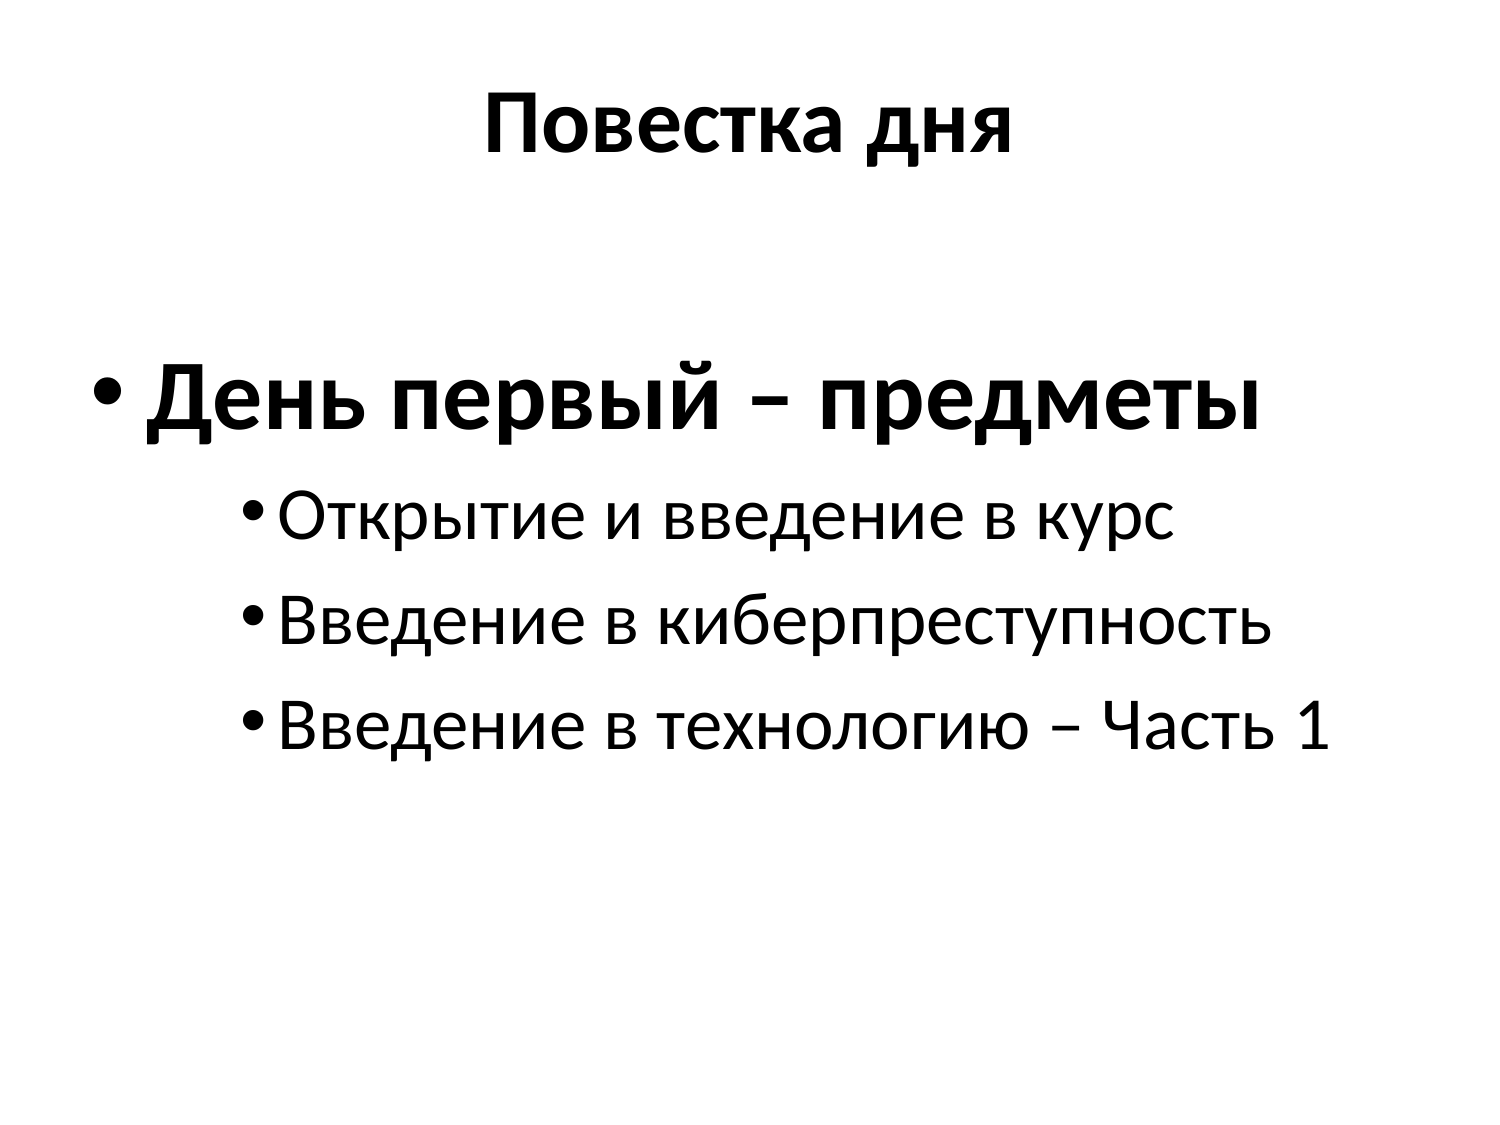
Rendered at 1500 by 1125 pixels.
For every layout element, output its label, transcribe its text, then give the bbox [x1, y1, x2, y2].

list День первый – предметы Открытие и введение в курс Введение в киберпреступность Введение в технологию – Часть 1 [75, 322, 1472, 968]
title Повестка дня [75, 45, 1425, 187]
